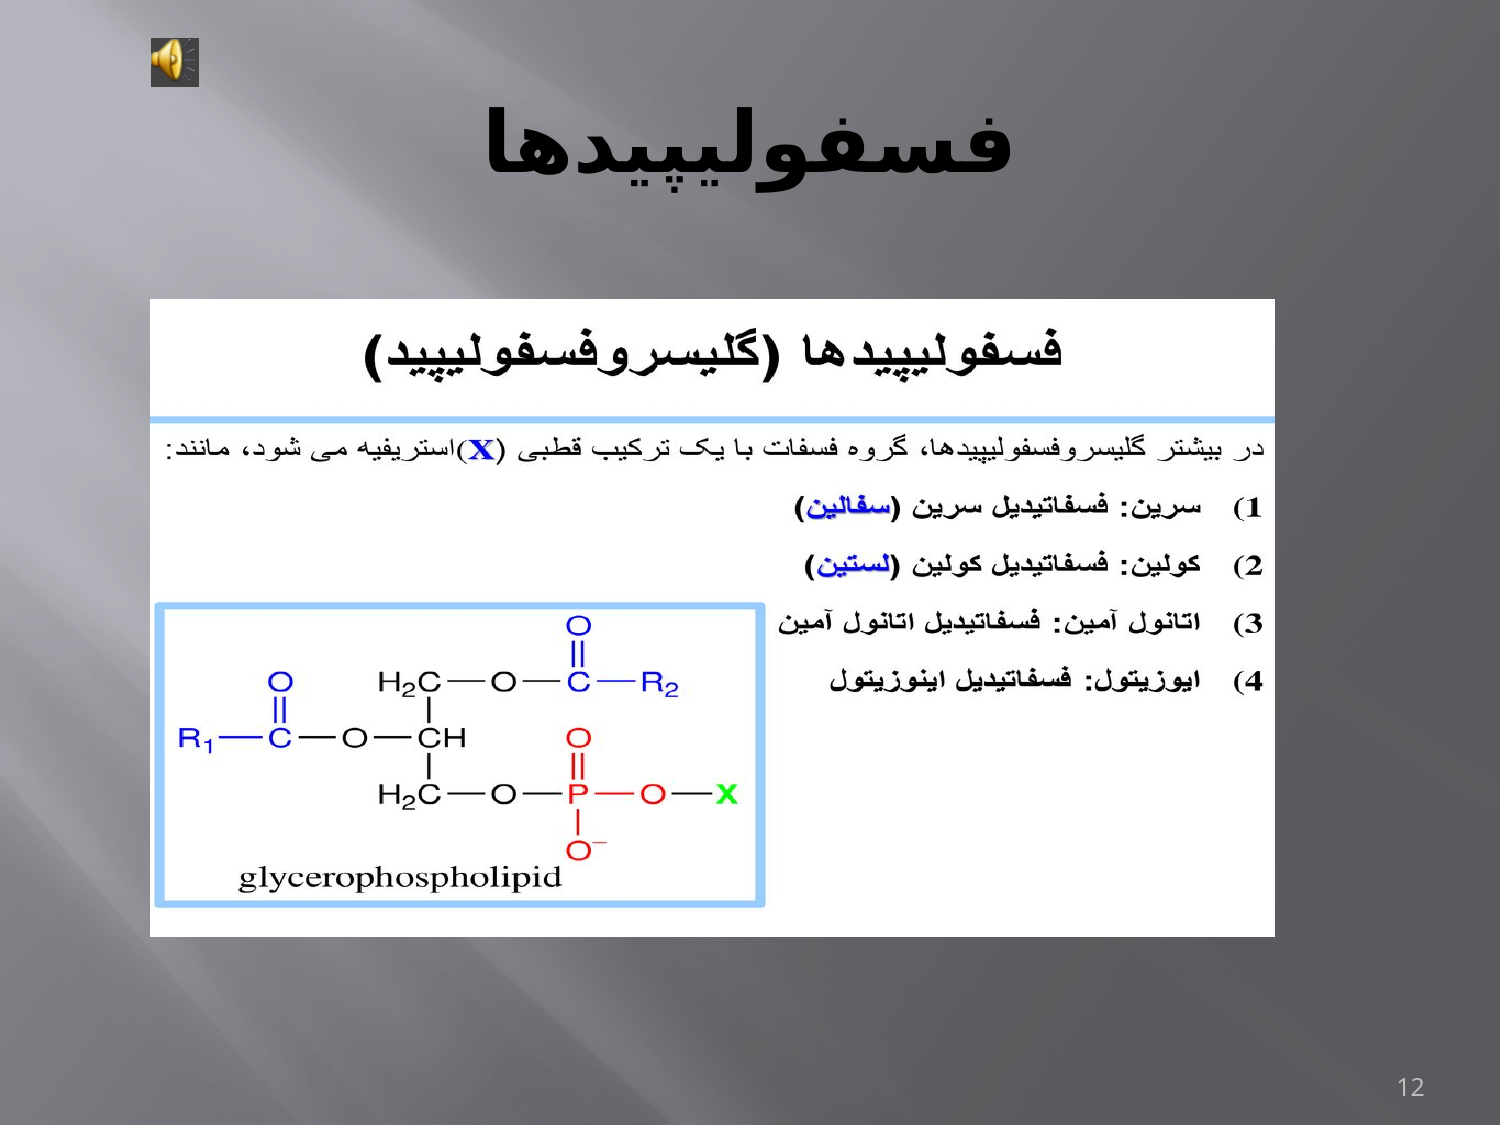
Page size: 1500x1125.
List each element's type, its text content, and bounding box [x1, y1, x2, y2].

slide_number 12 [1299, 1052, 1425, 1113]
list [149, 299, 1276, 937]
picture [149, 37, 201, 88]
title فسفولیپیدها [75, 45, 1425, 233]
